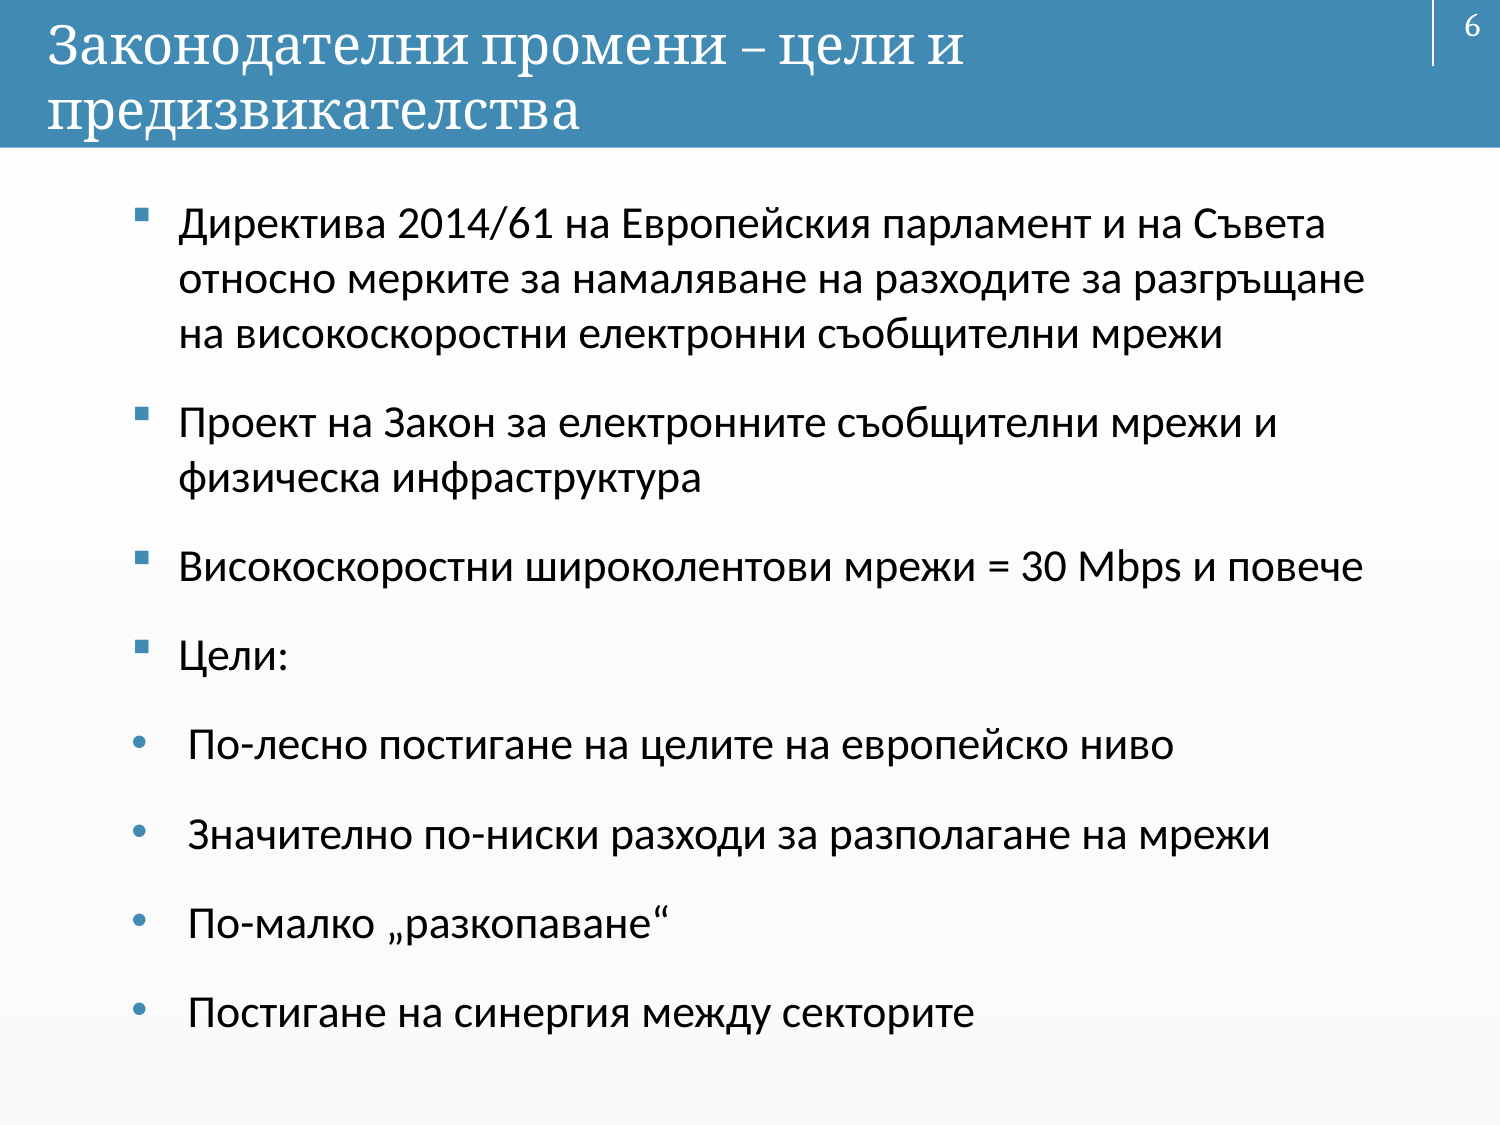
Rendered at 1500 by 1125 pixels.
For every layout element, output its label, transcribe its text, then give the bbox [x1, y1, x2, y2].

text_box Директива 2014/61 на Европейския парламент и на Съвета относно мерките за намаляване на разходите за разгръщане на високоскоростни електронни съобщителни мрежи Проект на Закон за електронните съобщителни мрежи и физическа инфраструктура Високоскоростни широколентови мрежи = 30 Mbps и повече Цели: По-лесно постигане на целите на европейско ниво Значително по-ниски разходи за разполагане на мрежи По-малко „разкопаване“ Постигане на синергия между секторите [125, 194, 1390, 1125]
title Законодателни промени – цели и предизвикателства [0, 2, 1338, 148]
